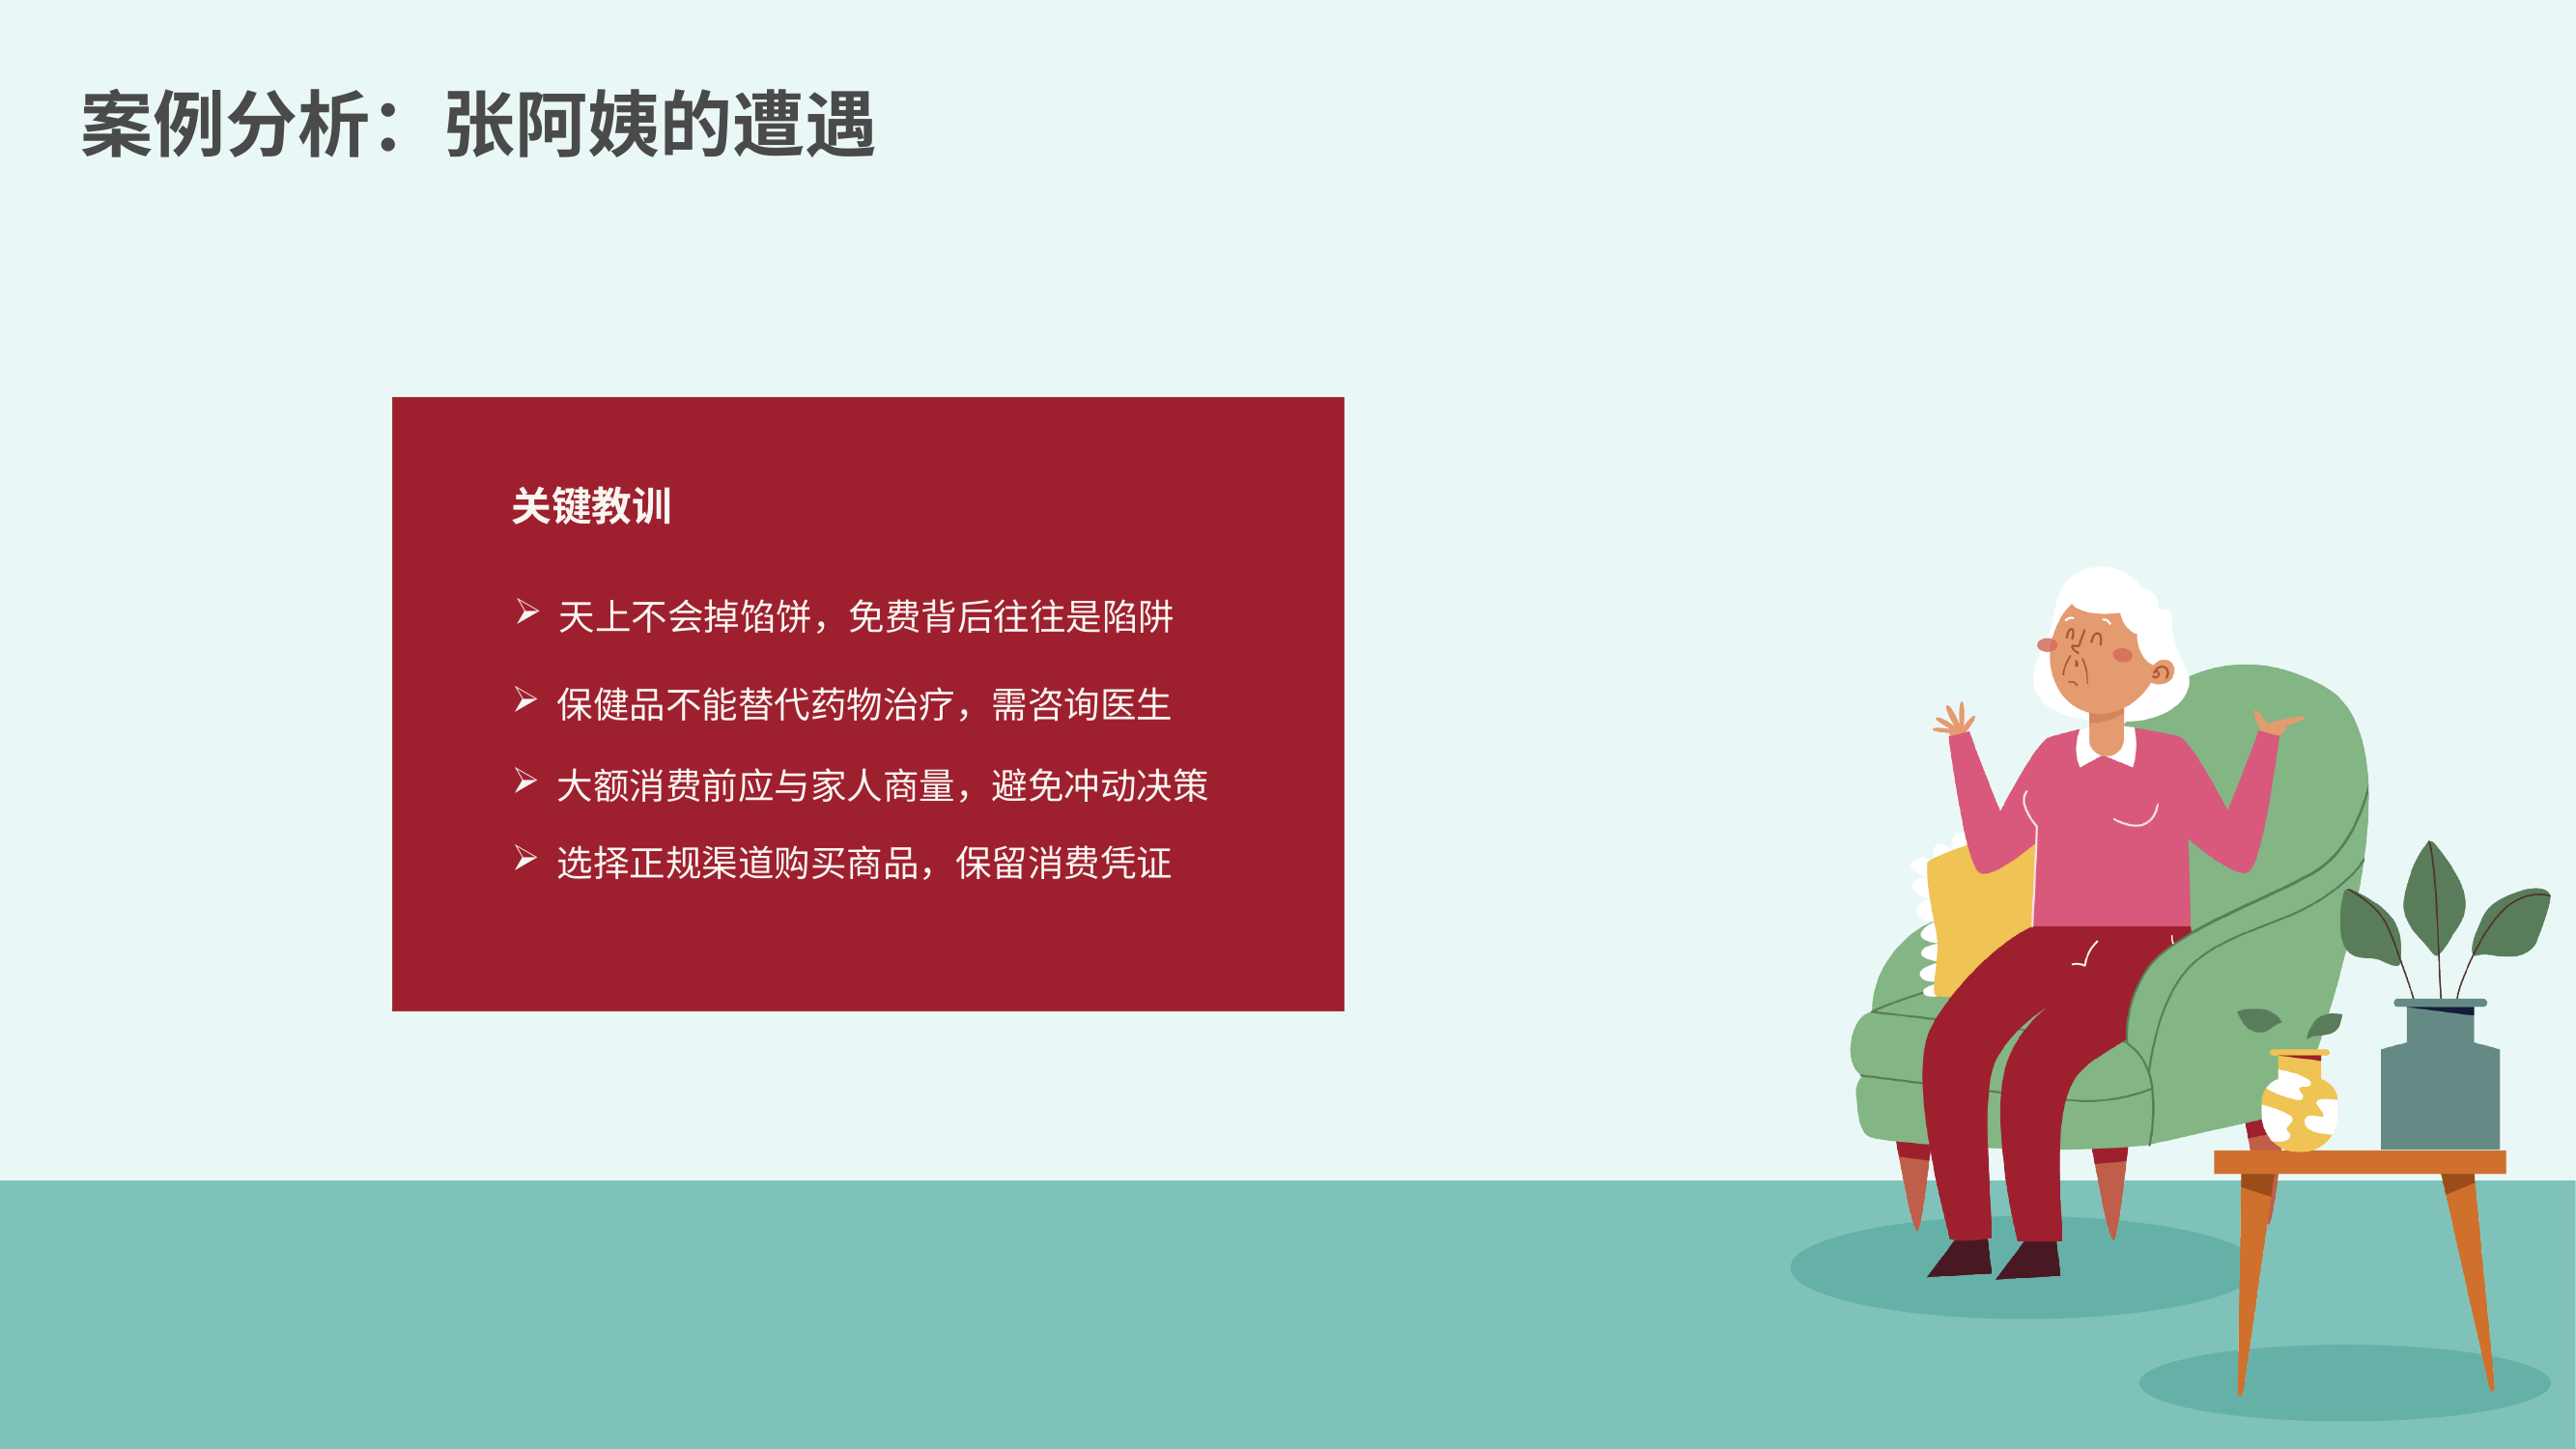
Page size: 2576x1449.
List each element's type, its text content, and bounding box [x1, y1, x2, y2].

text_box [392, 397, 1345, 1011]
text_box 选择正规渠道购买商品，保留消费凭证 [511, 816, 1191, 895]
text_box 关键教训 [511, 470, 1639, 525]
text_box 保健品不能替代药物治疗，需咨询医生 [511, 674, 1373, 721]
text_box 案例分析：张阿姨的遭遇 [80, 87, 2532, 168]
picture [1850, 566, 2551, 1396]
text_box 天上不会掉馅饼，免费背后往往是陷阱 [514, 579, 1510, 639]
text_box 大额消费前应与家人商量，避免冲动决策 [511, 755, 1306, 803]
